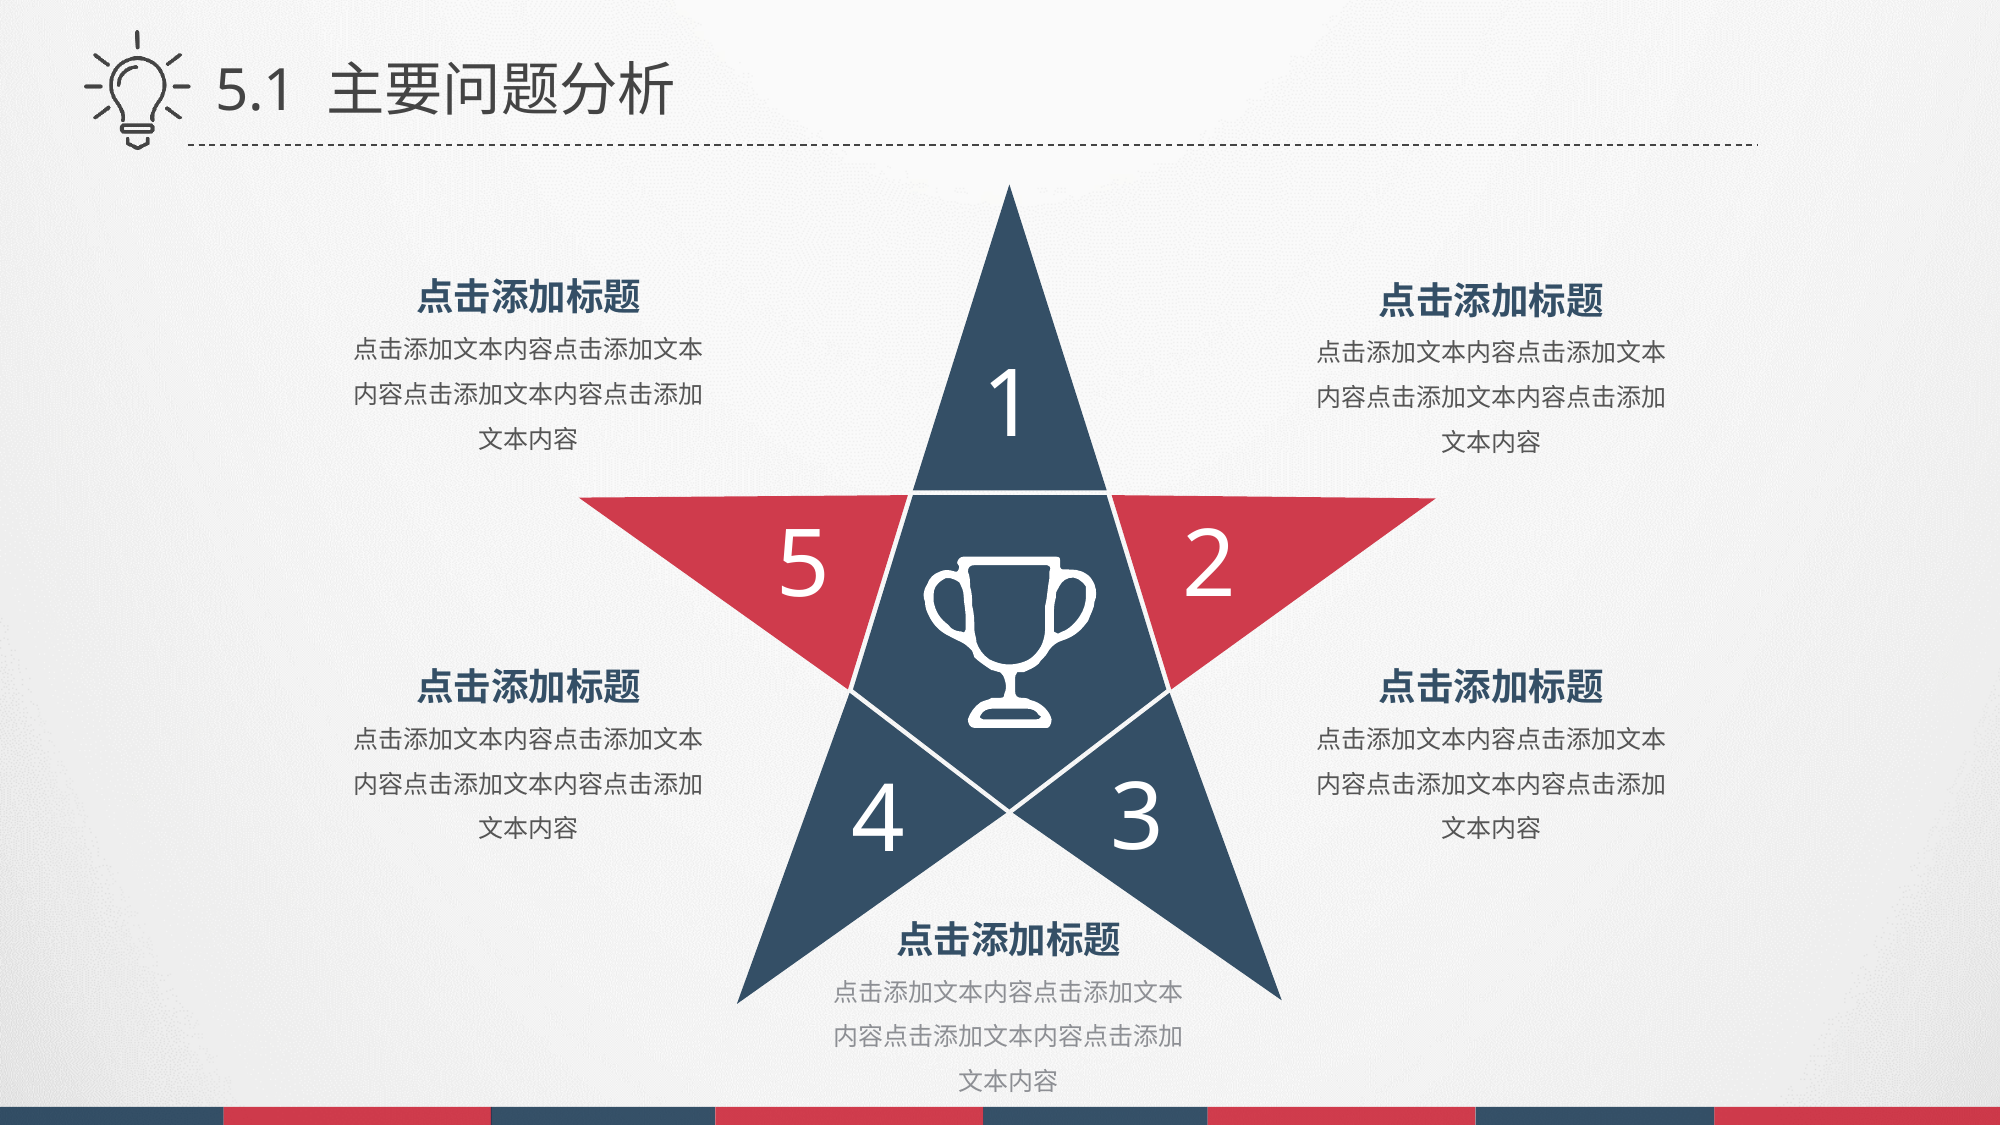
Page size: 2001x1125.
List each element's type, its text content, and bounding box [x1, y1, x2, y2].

text_box 点击添加标题 点击添加文本内容点击添加文本内容点击添加文本内容点击添加文本内容 [813, 1004, 1203, 1104]
picture [0, 0, 2000, 1106]
text_box 5.1 主要问题分析 [215, 51, 814, 122]
text_box 点击添加标题 点击添加文本内容点击添加文本内容点击添加文本内容点击添加文本内容 [1436, 633, 1686, 851]
text_box 点击添加标题 点击添加文本内容点击添加文本内容点击添加文本内容点击添加文本内容 [333, 243, 578, 461]
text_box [578, 184, 1436, 1004]
text_box 点击添加标题 点击添加文本内容点击添加文本内容点击添加文本内容点击添加文本内容 [1436, 247, 1686, 464]
text_box 点击添加标题 点击添加文本内容点击添加文本内容点击添加文本内容点击添加文本内容 [333, 633, 578, 851]
